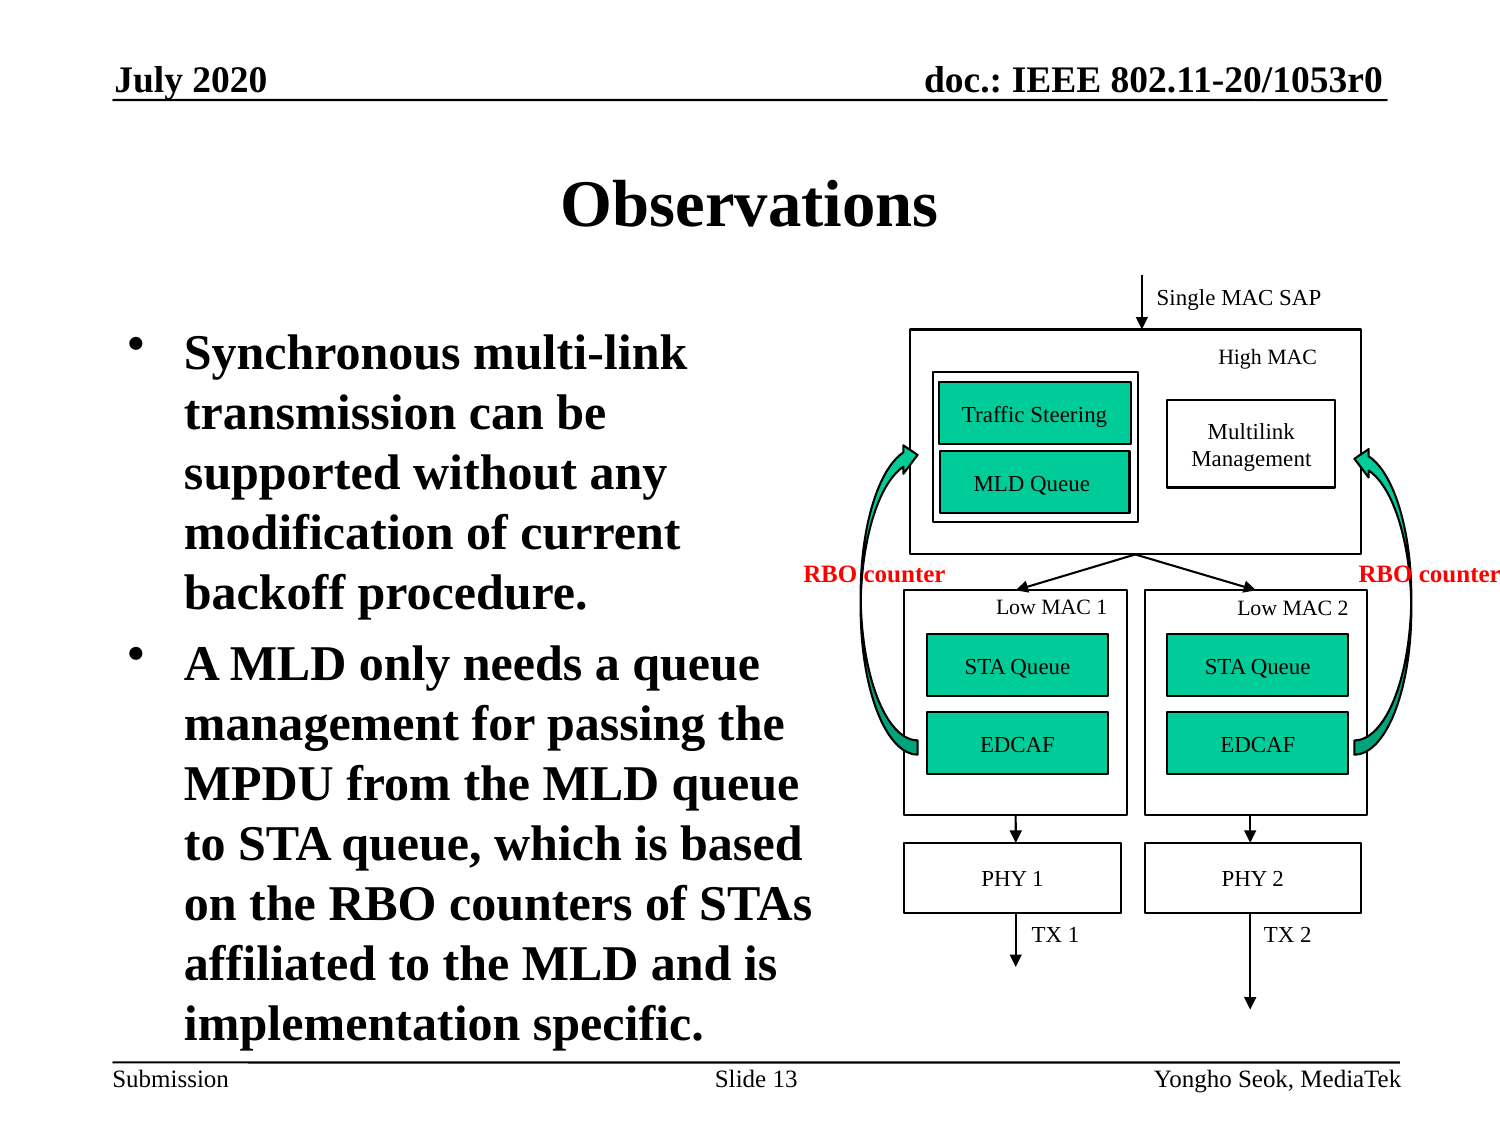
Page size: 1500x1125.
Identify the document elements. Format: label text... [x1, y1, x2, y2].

text_box RBO counter [1343, 550, 1500, 595]
text_box STA Queue [927, 633, 1108, 697]
text_box [932, 371, 1139, 522]
title Observations [0, 112, 1500, 288]
text_box EDCAF [927, 711, 1108, 774]
text_box PHY 1 [904, 842, 1121, 913]
text_box Low MAC 1 [981, 585, 1130, 627]
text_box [1015, 554, 1132, 591]
text_box STA Queue [1167, 633, 1349, 697]
text_box EDCAF [1167, 711, 1349, 774]
slide_number Slide 13 [712, 1061, 800, 1093]
text_box [1354, 449, 1409, 550]
text_box MLD Queue [940, 451, 1130, 514]
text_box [1135, 554, 1257, 591]
text_box [909, 329, 1361, 555]
text_box [863, 445, 918, 549]
text_box Multilink Management [1167, 400, 1336, 488]
text_box Traffic Steering [938, 381, 1131, 445]
text_box TX 2 [1251, 912, 1330, 955]
footer Yongho Seok, MediaTek [1150, 1061, 1402, 1093]
text_box RBO counter [788, 549, 961, 595]
text_box [1144, 599, 1368, 816]
text_box PHY 2 [1144, 842, 1361, 913]
text_box Low MAC 2 [1222, 586, 1371, 627]
text_box High MAC [1203, 335, 1352, 377]
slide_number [114, 54, 270, 101]
text_box [904, 590, 1127, 816]
list Synchronous multi-link transmission can be supported without any modification of current backoff procedure. A MLD only needs a queue management for passing the MPDU from the MLD queue to STA queue, which is based on the RBO counters of STAs affiliated to the MLD and is implementation specific. [112, 312, 851, 988]
text_box Single MAC SAP [1143, 275, 1346, 318]
text_box TX 1 [1017, 912, 1104, 955]
